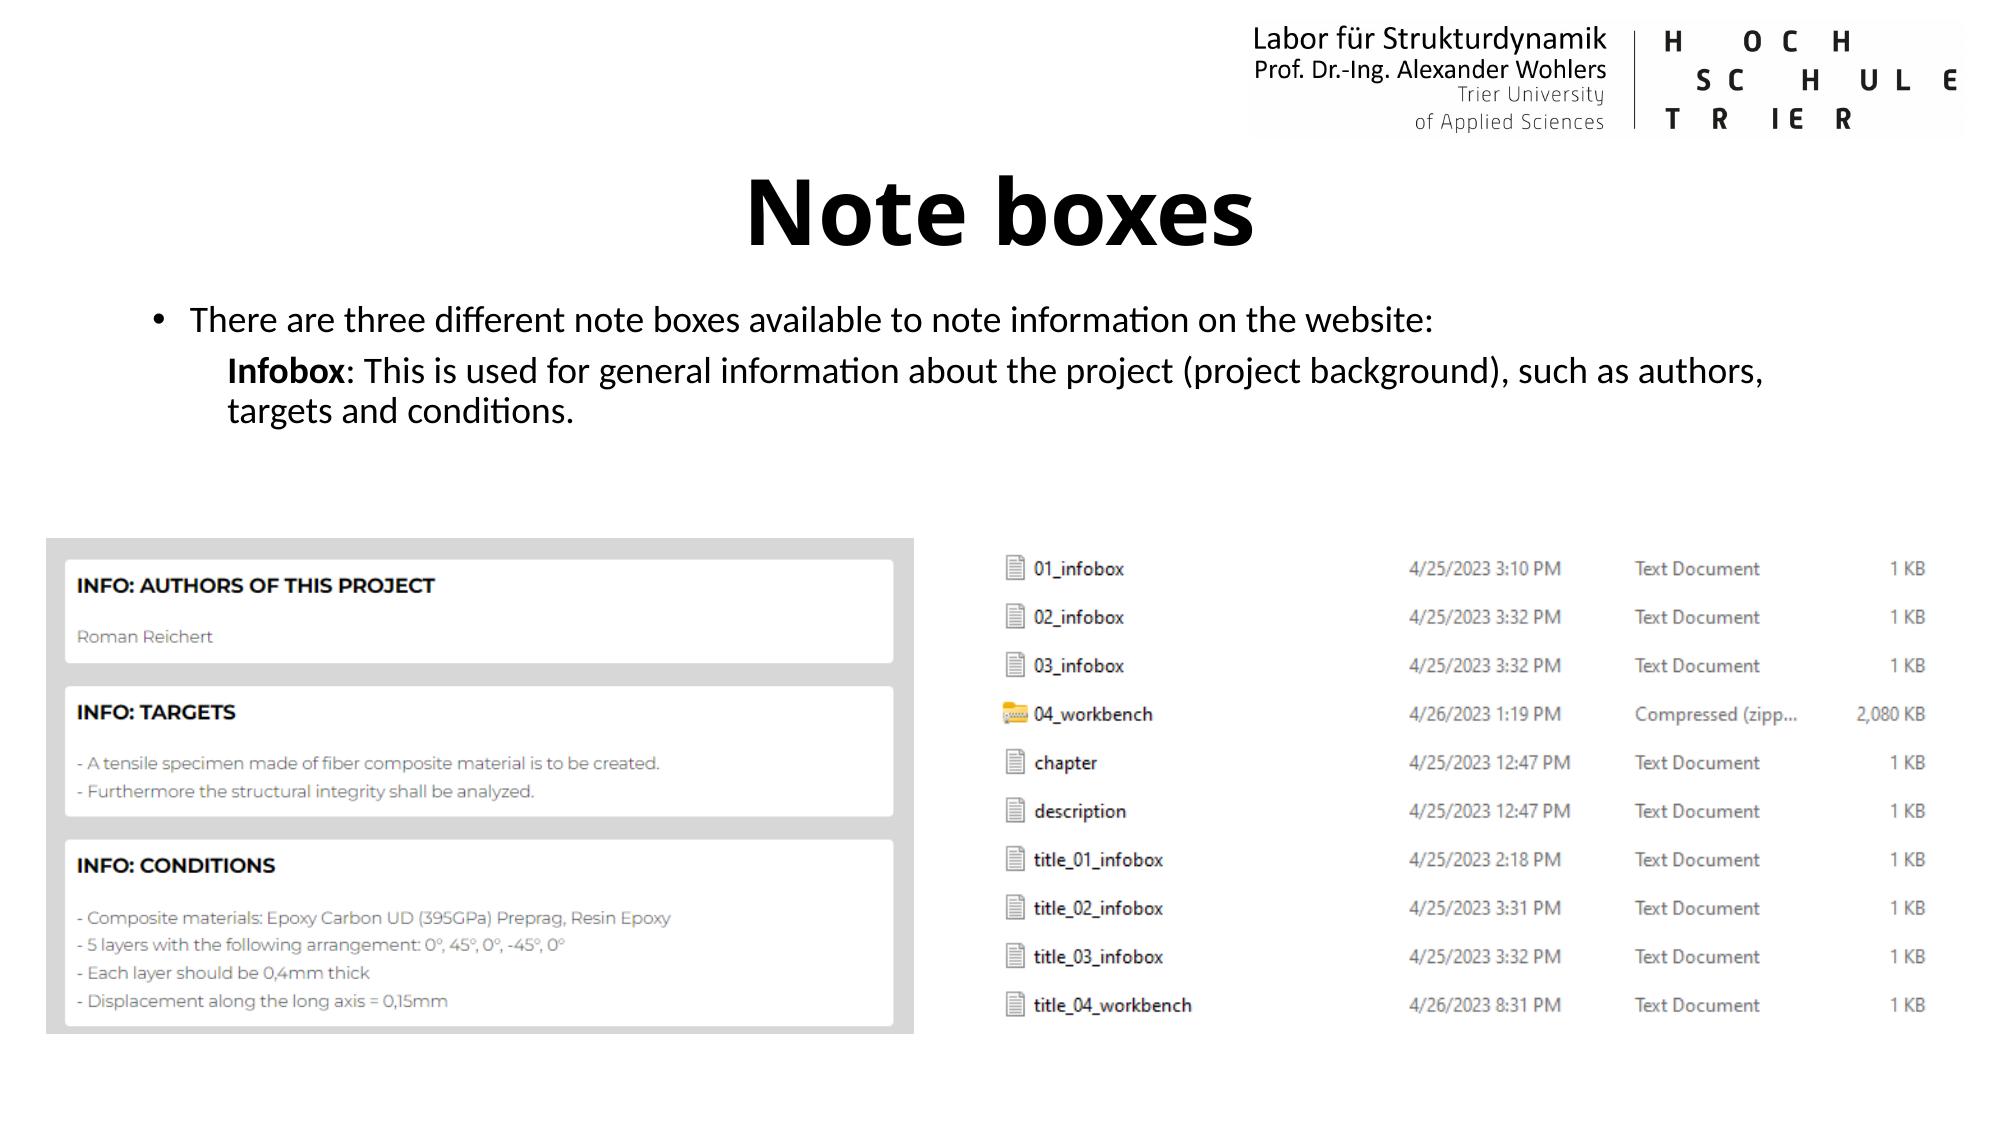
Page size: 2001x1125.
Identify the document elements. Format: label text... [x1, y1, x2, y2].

list There are three different note boxes available to note information on the website: Infobox: This is used for general information about the project (project background), such as authors, targets and conditions. [137, 292, 1863, 1007]
picture [46, 538, 914, 1034]
picture [986, 538, 1954, 1034]
title Note boxes [308, 139, 1692, 292]
picture [1249, 19, 1965, 140]
